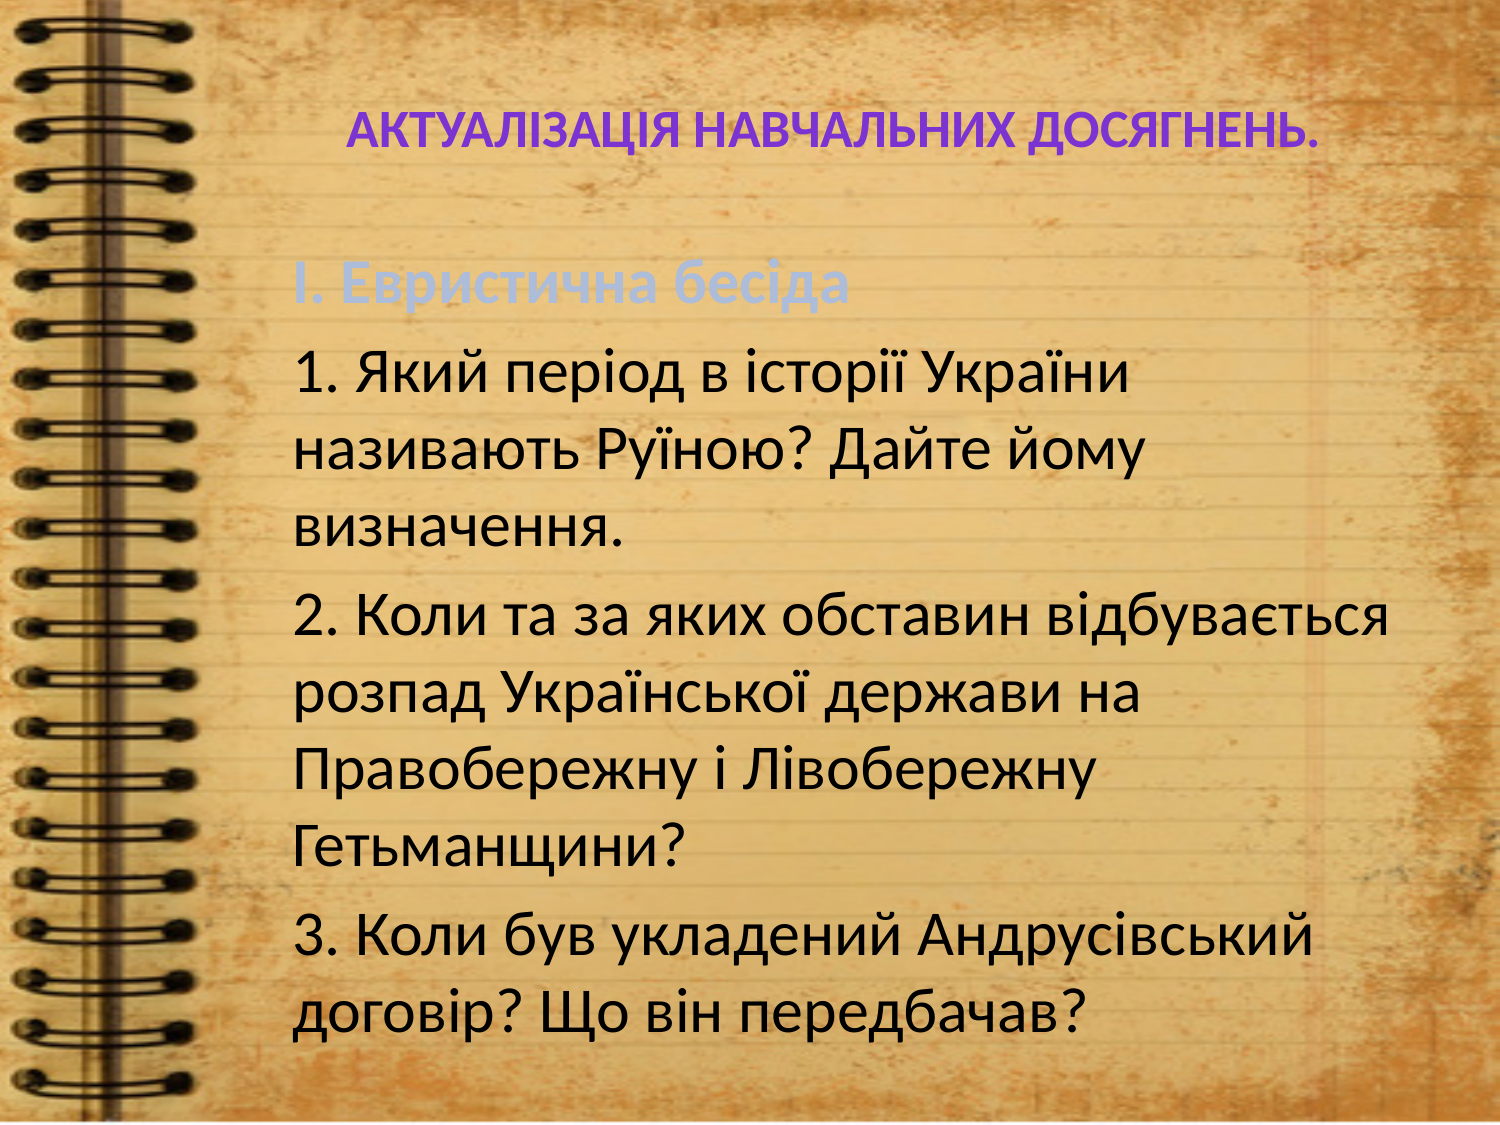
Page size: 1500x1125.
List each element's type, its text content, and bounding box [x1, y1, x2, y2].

list І. Евристична бесіда 1. Який період в історії України називають Руїною? Дайте йому визначення. 2. Коли та за яких обставин відбувається розпад Української держави на Правобережну і Лівобережну Гетьманщини? 3. Коли був укладений Андрусівський договір? Що він передбачав? [277, 231, 1425, 1059]
title Актуалізація навчальних досягнень. [242, 19, 1427, 232]
picture [0, 0, 1500, 1125]
